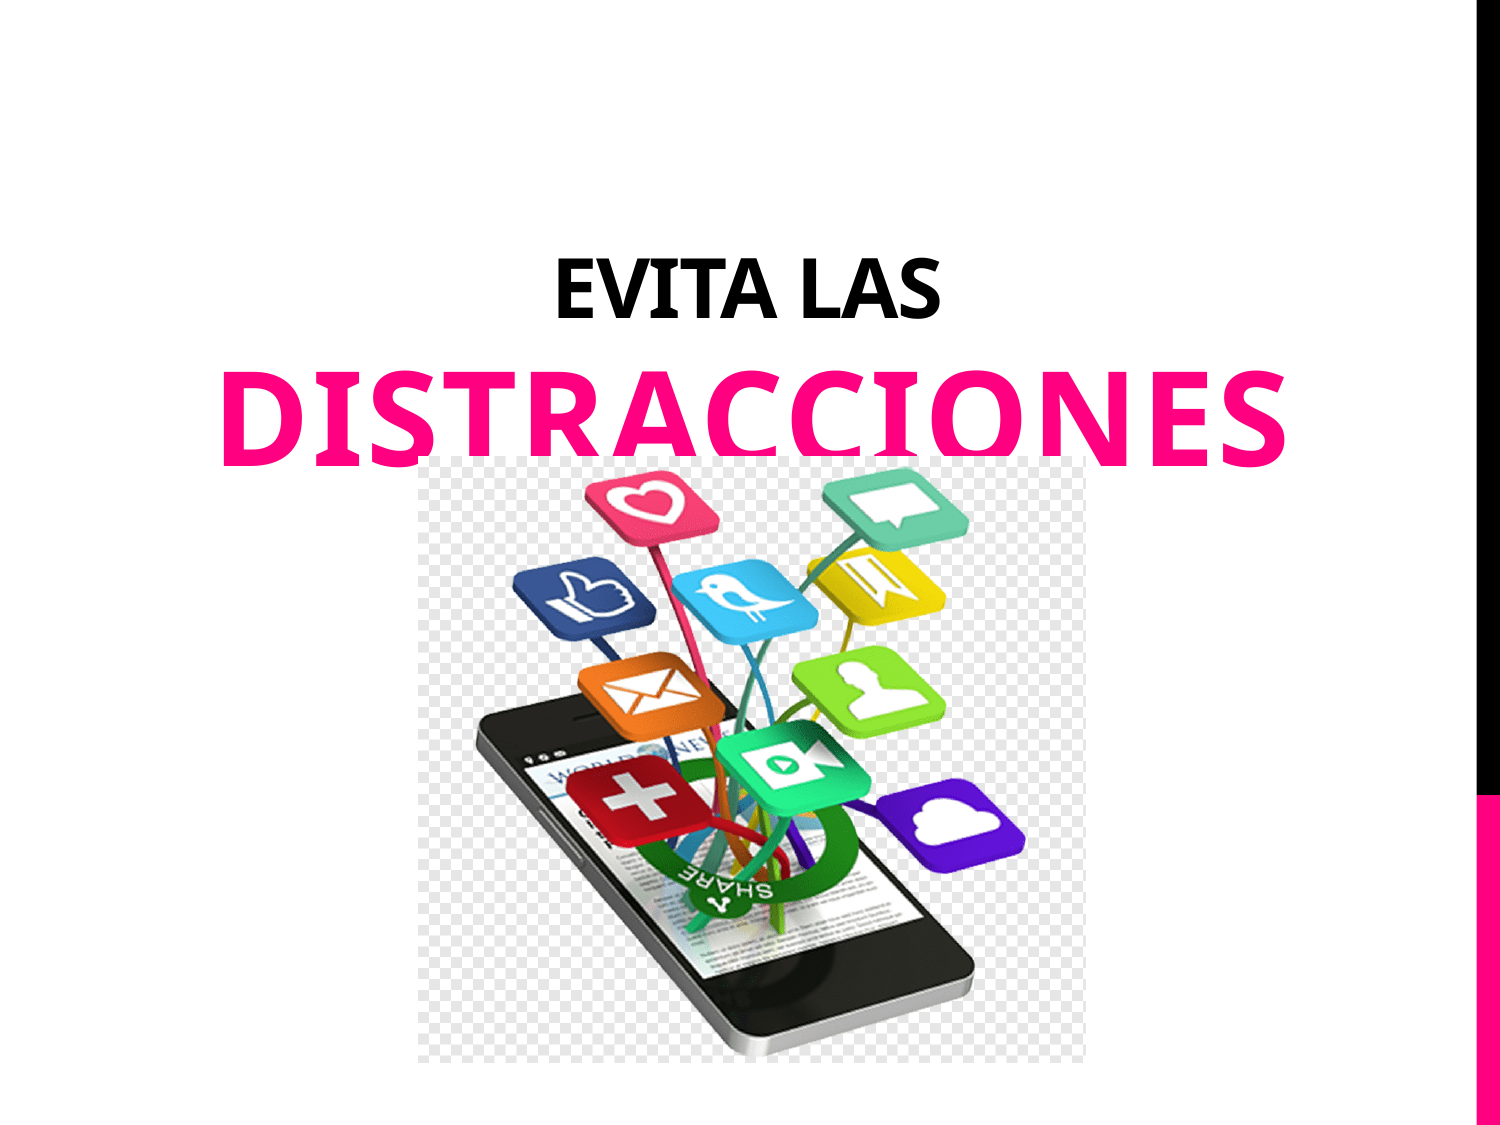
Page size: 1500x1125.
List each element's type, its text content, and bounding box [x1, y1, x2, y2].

picture [417, 455, 1087, 1064]
subtitle distracciones [189, 351, 1315, 503]
title Evita las [110, 220, 1385, 351]
